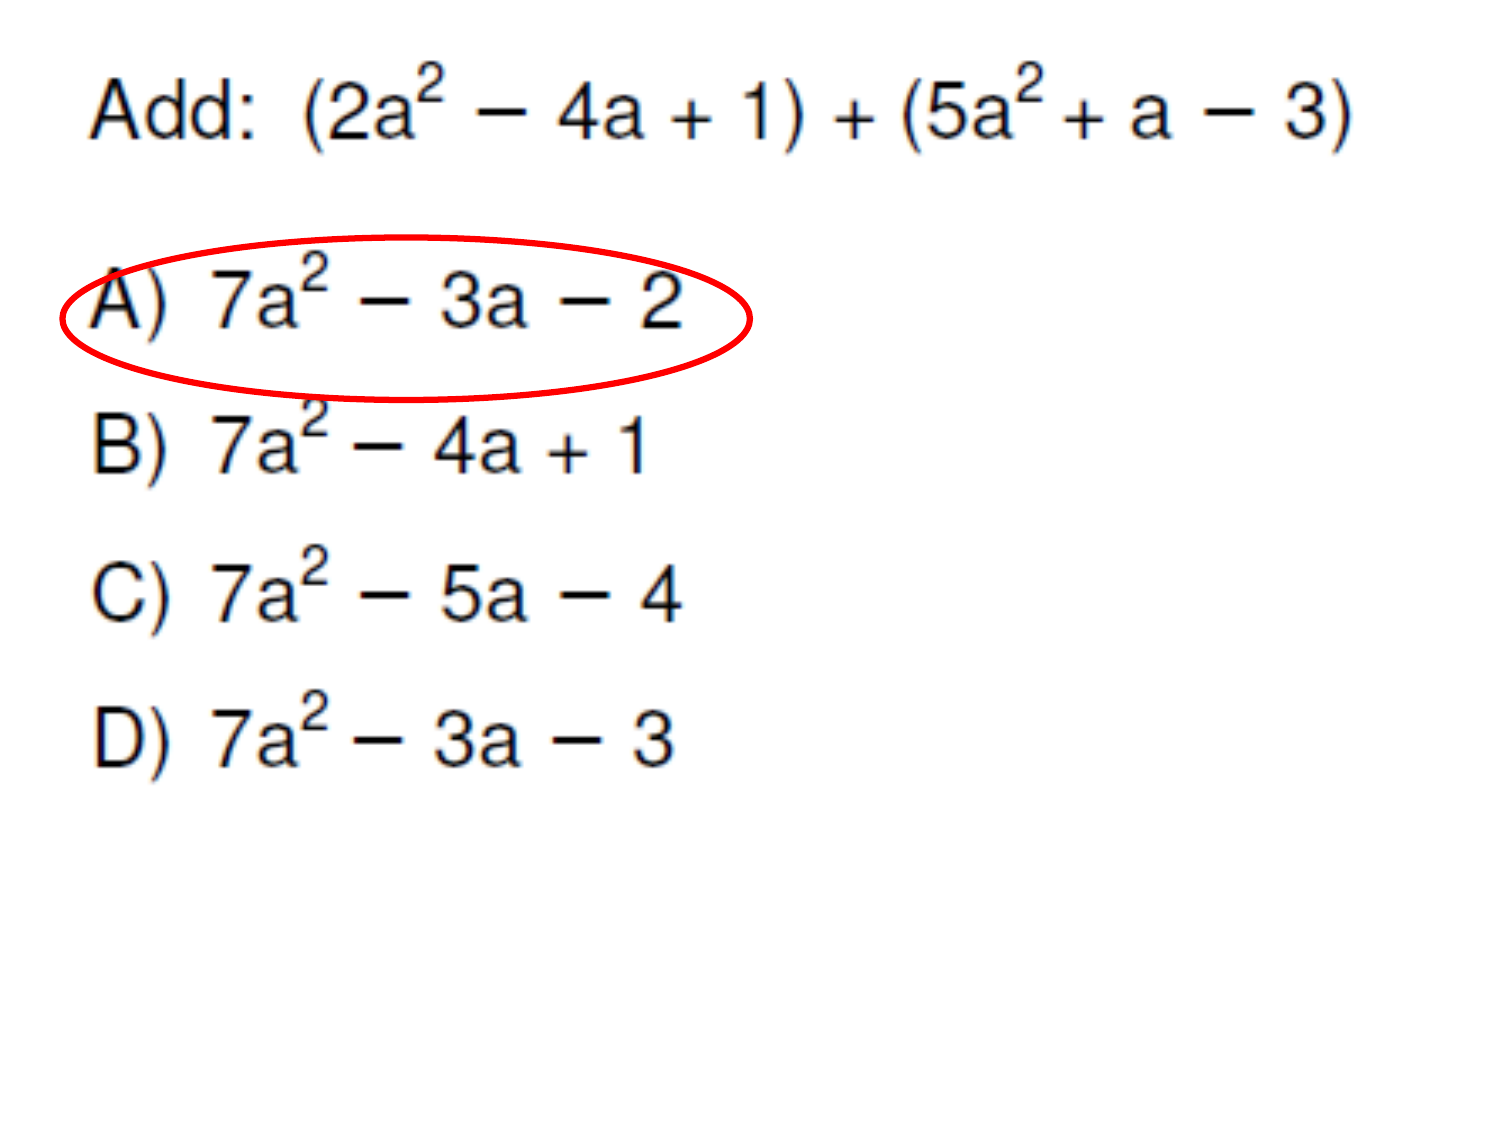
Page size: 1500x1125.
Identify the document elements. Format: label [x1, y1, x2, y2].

picture [45, 49, 1500, 863]
